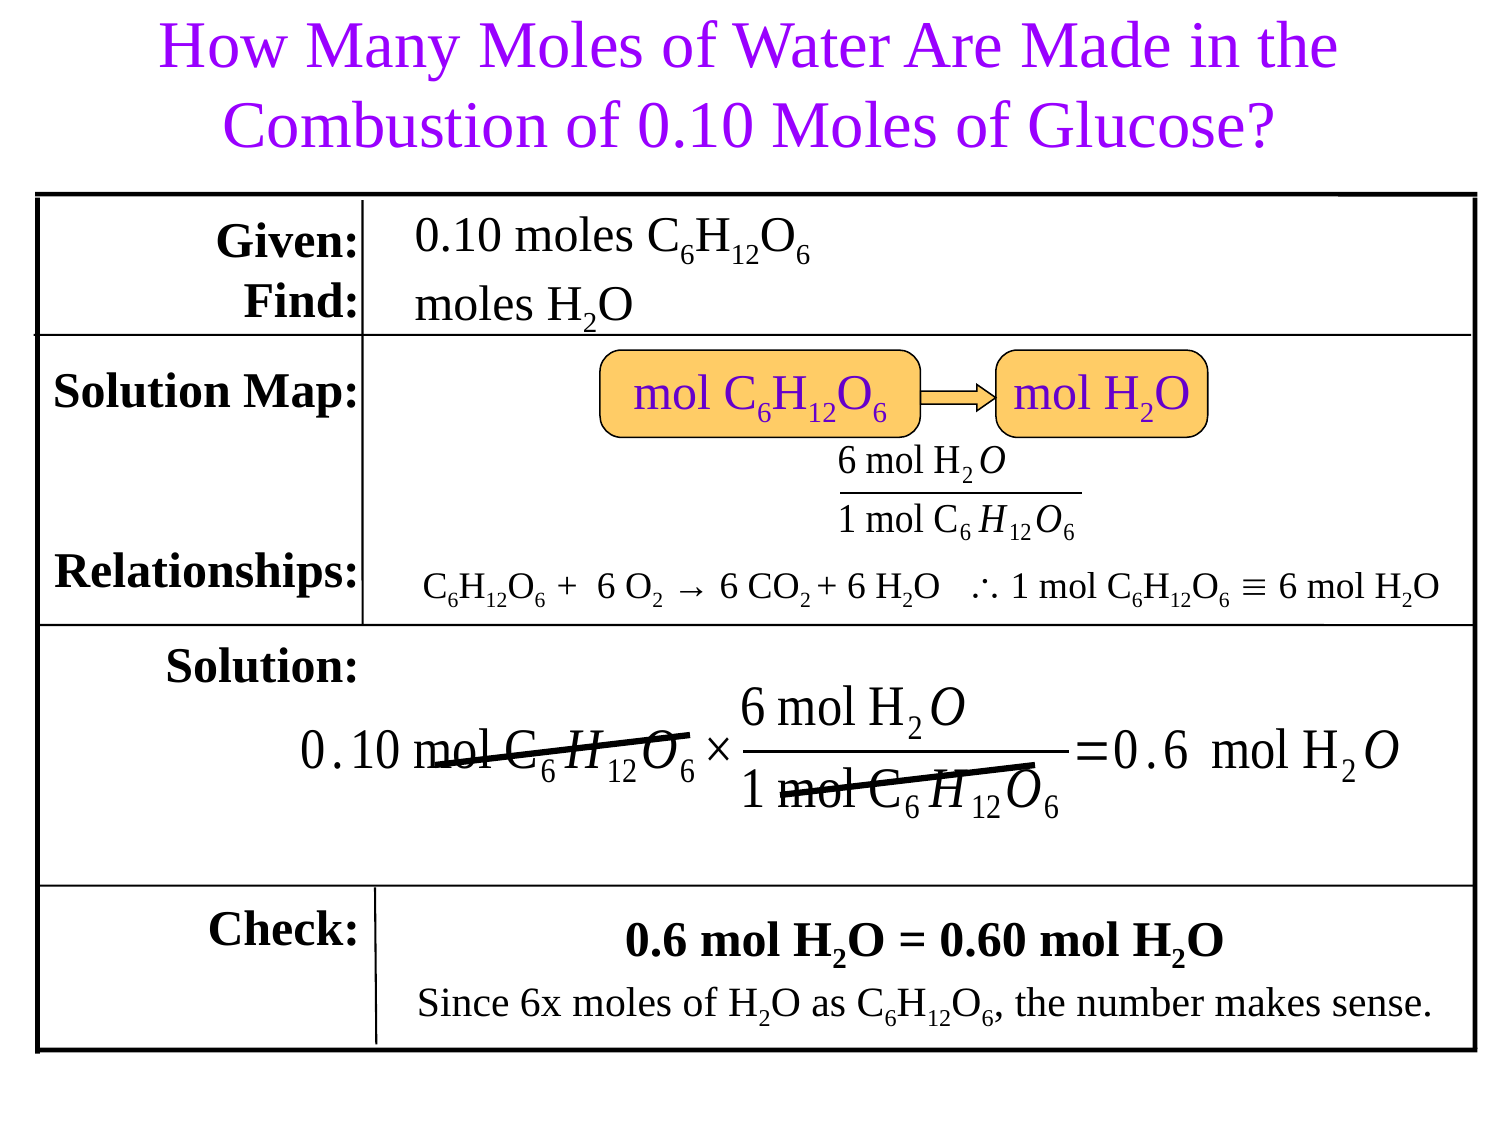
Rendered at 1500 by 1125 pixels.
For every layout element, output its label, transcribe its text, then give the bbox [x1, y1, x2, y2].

text_box 0.10 moles C6H12O6 moles H2O [399, 195, 1475, 344]
text_box Solution Map: Relationships: [363, 350, 375, 624]
text_box Solution Map: Relationships: [38, 350, 362, 624]
text_box C6H12O6 + 6 O2 → 6 CO2 + 6 H2O  1 mol C6H12O6  6 mol H2O [387, 349, 1475, 625]
text_box Solution: [38, 625, 375, 885]
text_box mol C6H12O6 [599, 350, 921, 438]
text_box [920, 384, 996, 411]
text_box 0.6 mol H2O = 0.60 mol H2O Since 6x moles of H2O as C6H12O6, the number makes sense. [375, 899, 1475, 1038]
text_box Check: [38, 887, 375, 1023]
text_box How Many Moles of Water Are Made in the Combustion of 0.10 Moles of Glucose? [112, 24, 1388, 138]
text_box Given: Find: [37, 199, 375, 350]
text_box mol H2O [995, 350, 1208, 438]
